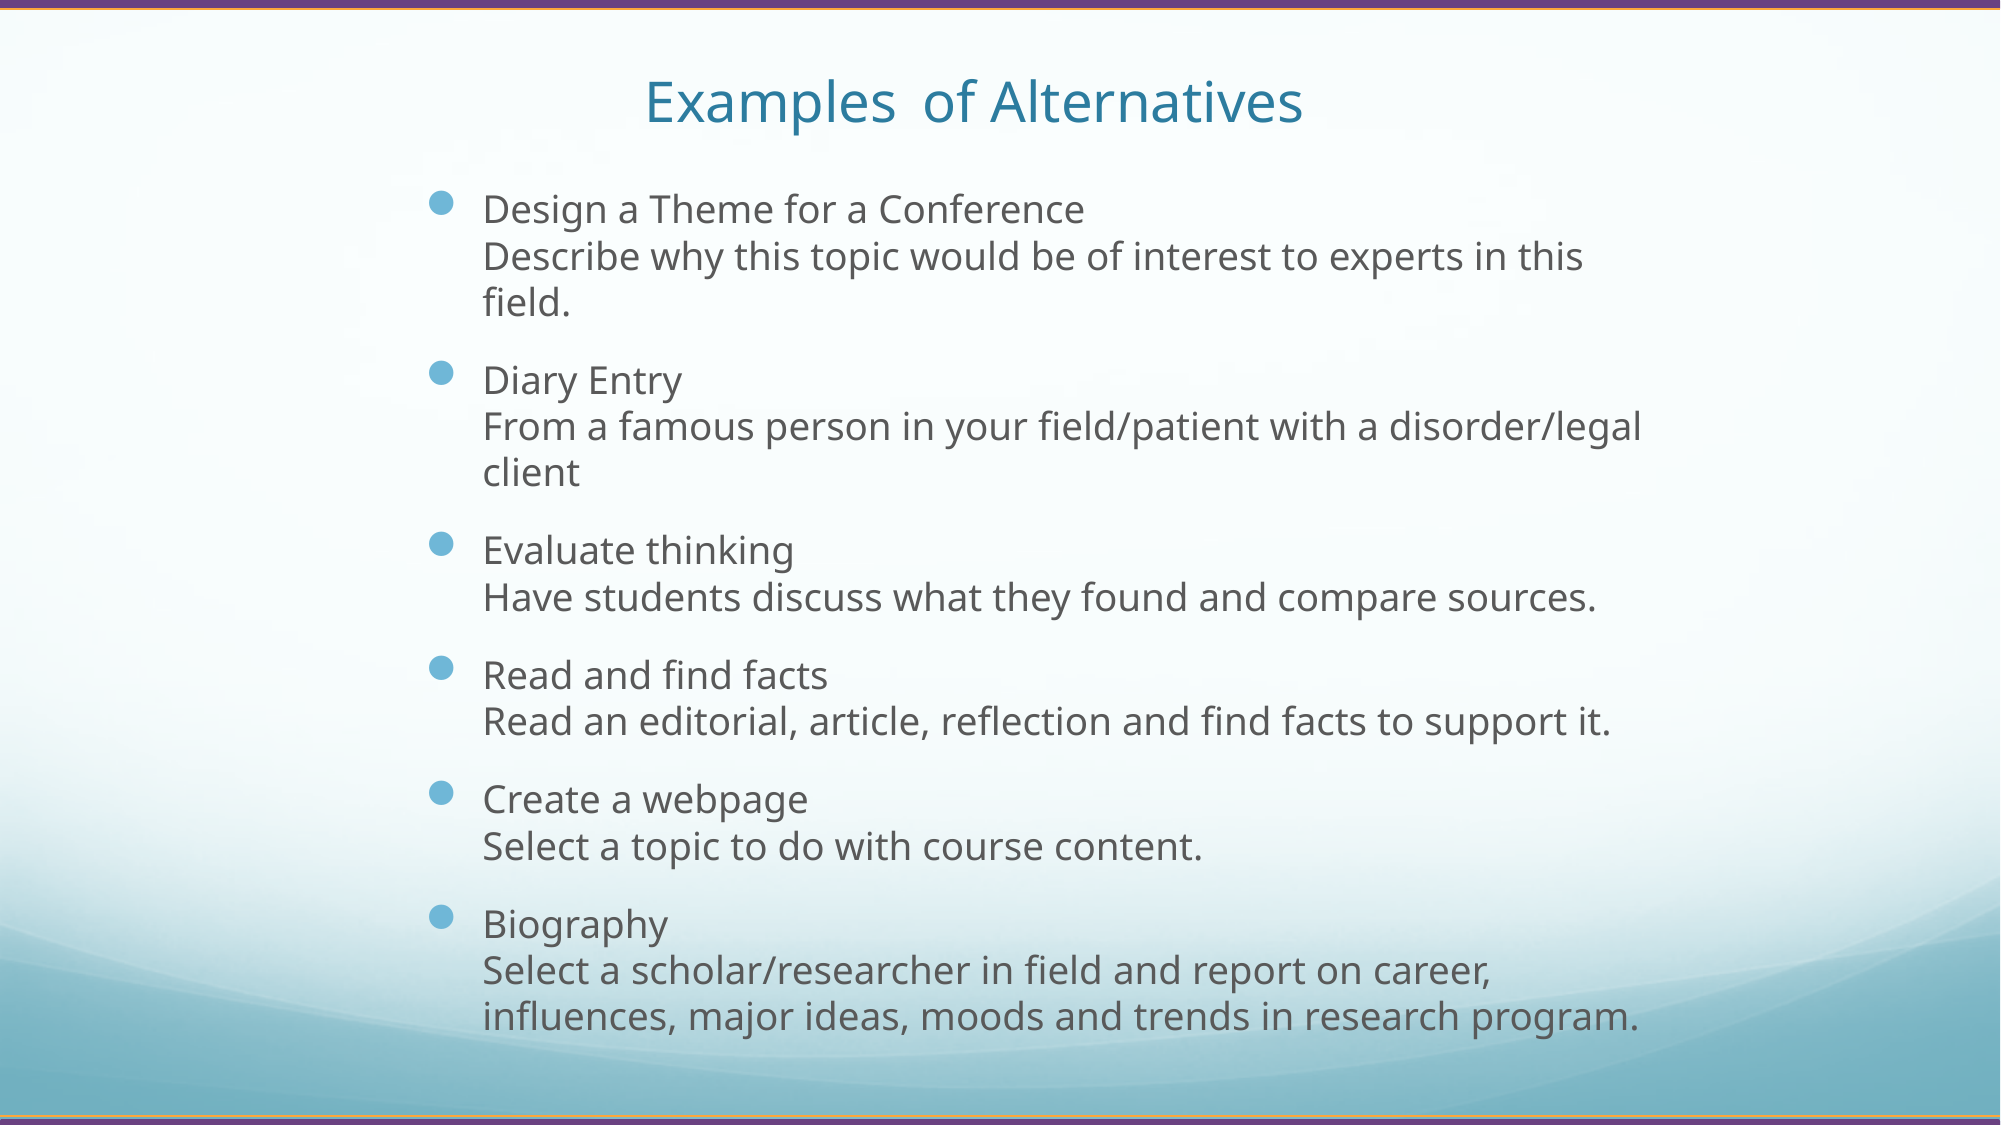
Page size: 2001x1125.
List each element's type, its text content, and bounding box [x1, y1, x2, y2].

list Design a Theme for a Conference Describe why this topic would be of interest to experts in this field. Diary Entry From a famous person in your field/patient with a disorder/legal client Evaluate thinking Have students discuss what they found and compare sources. Read and find facts Read an editorial, article, reflection and find facts to support it. Create a webpage Select a topic to do with course content. Biography Select a scholar/researcher in field and report on career, influences, major ideas, moods and trends in research program. [410, 177, 1693, 1053]
title Examples of Alternatives [517, 21, 1432, 150]
